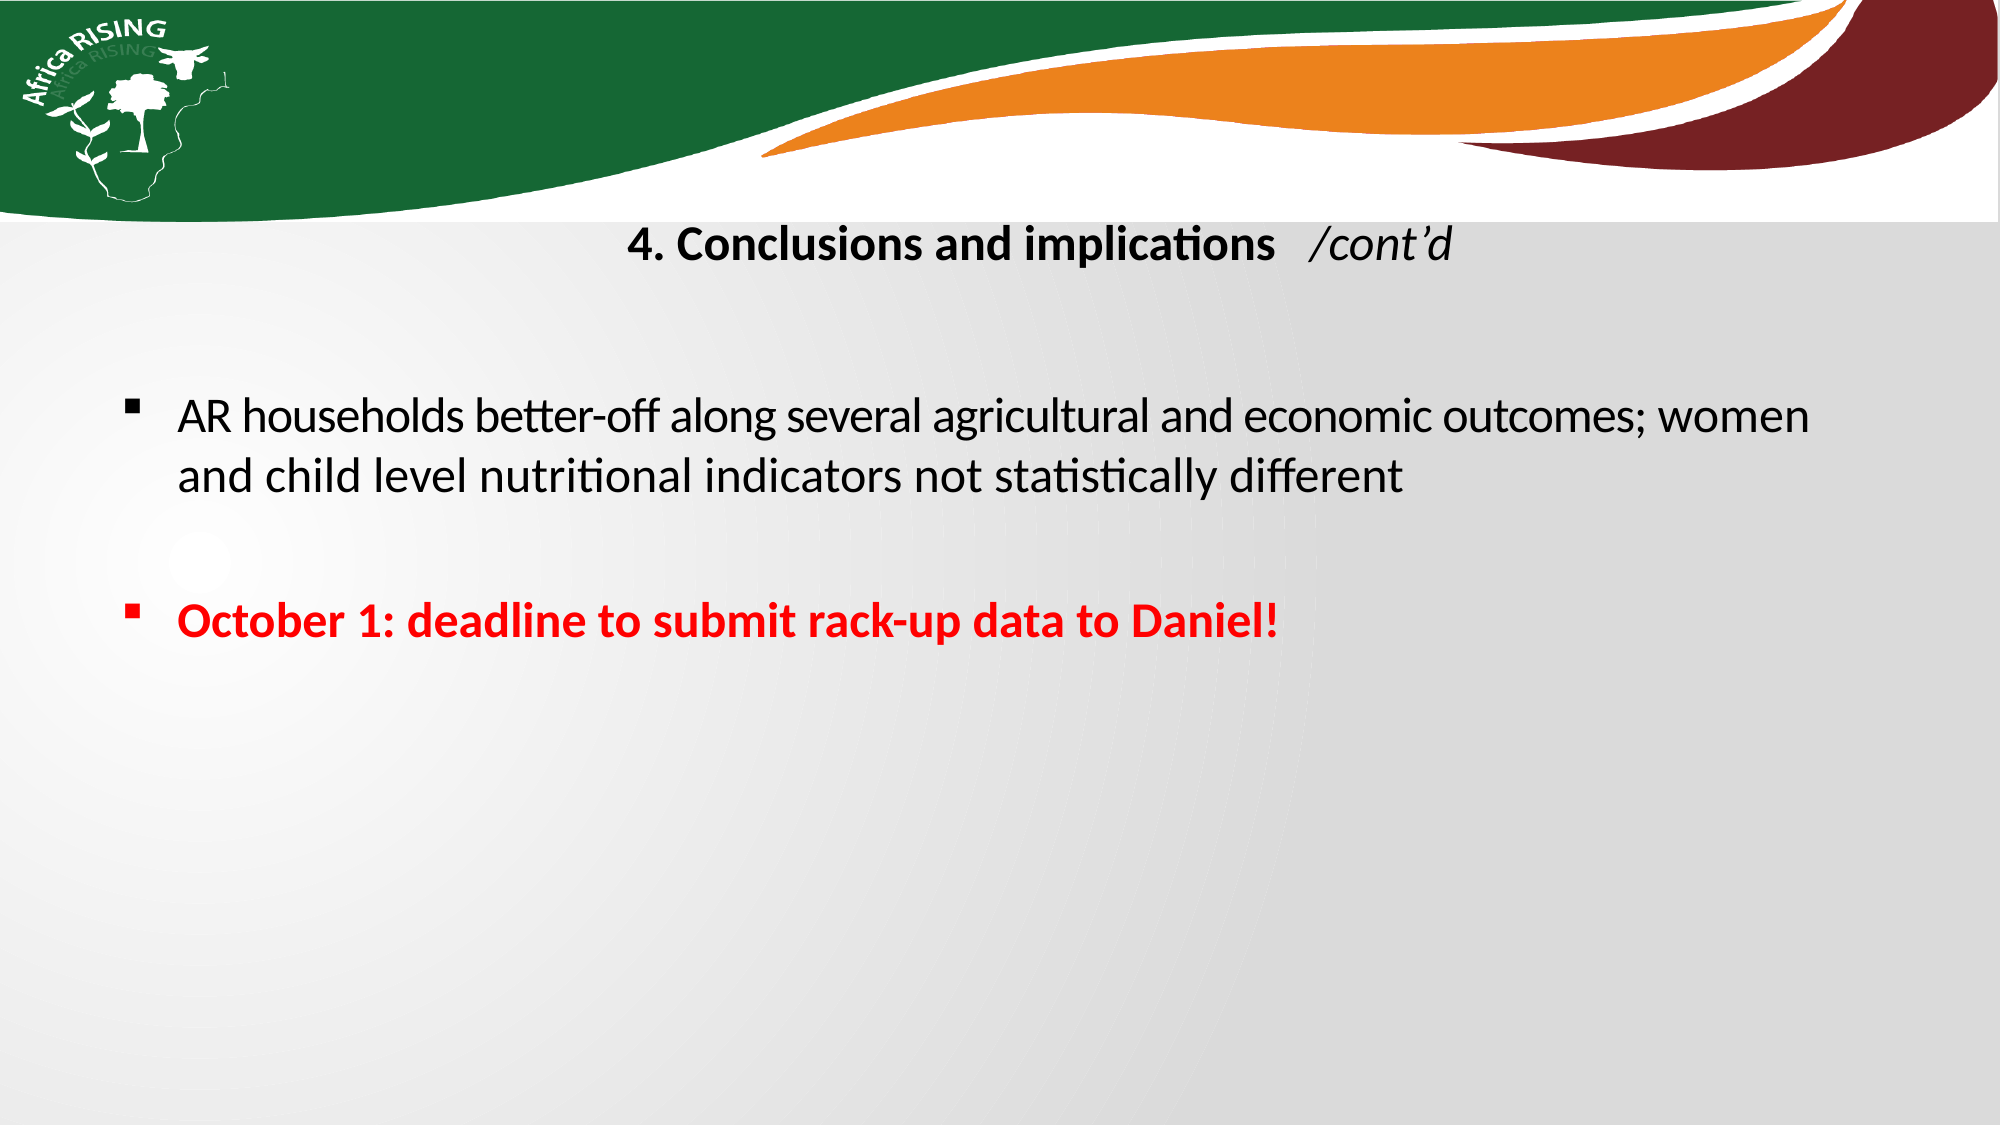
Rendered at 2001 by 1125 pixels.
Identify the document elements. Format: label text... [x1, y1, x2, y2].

picture [0, 0, 1998, 222]
text_box [699, 141, 1575, 242]
text_box 4. Conclusions and implications /cont’d [612, 203, 1488, 278]
text_box AR households better-off along several agricultural and economic outcomes; women and child level nutritional indicators not statistically different October 1: deadline to submit rack-up data to Daniel! [106, 374, 1894, 933]
